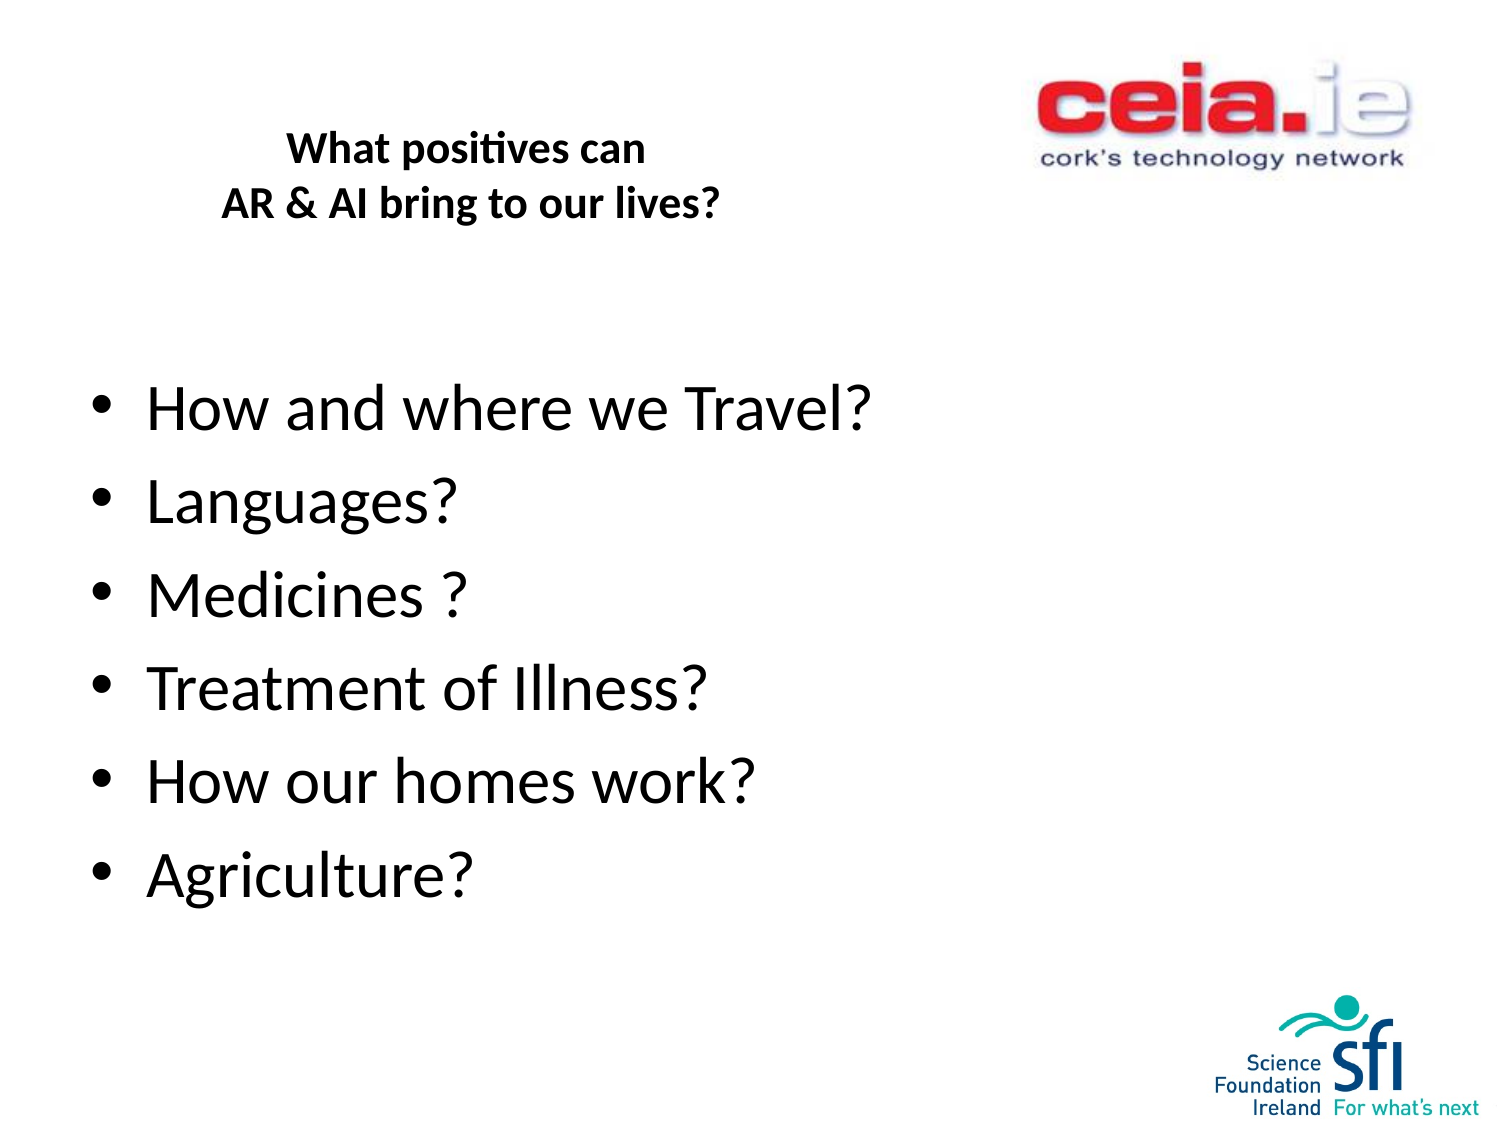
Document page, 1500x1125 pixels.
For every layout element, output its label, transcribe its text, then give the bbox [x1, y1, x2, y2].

title What positives can AR & AI bring to our lives? [29, 54, 904, 291]
picture [1021, 30, 1485, 195]
picture [1196, 987, 1497, 1125]
list How and where we Travel? Languages? Medicines ? Treatment of Illness? How our homes work? Agriculture? [75, 262, 1425, 1005]
